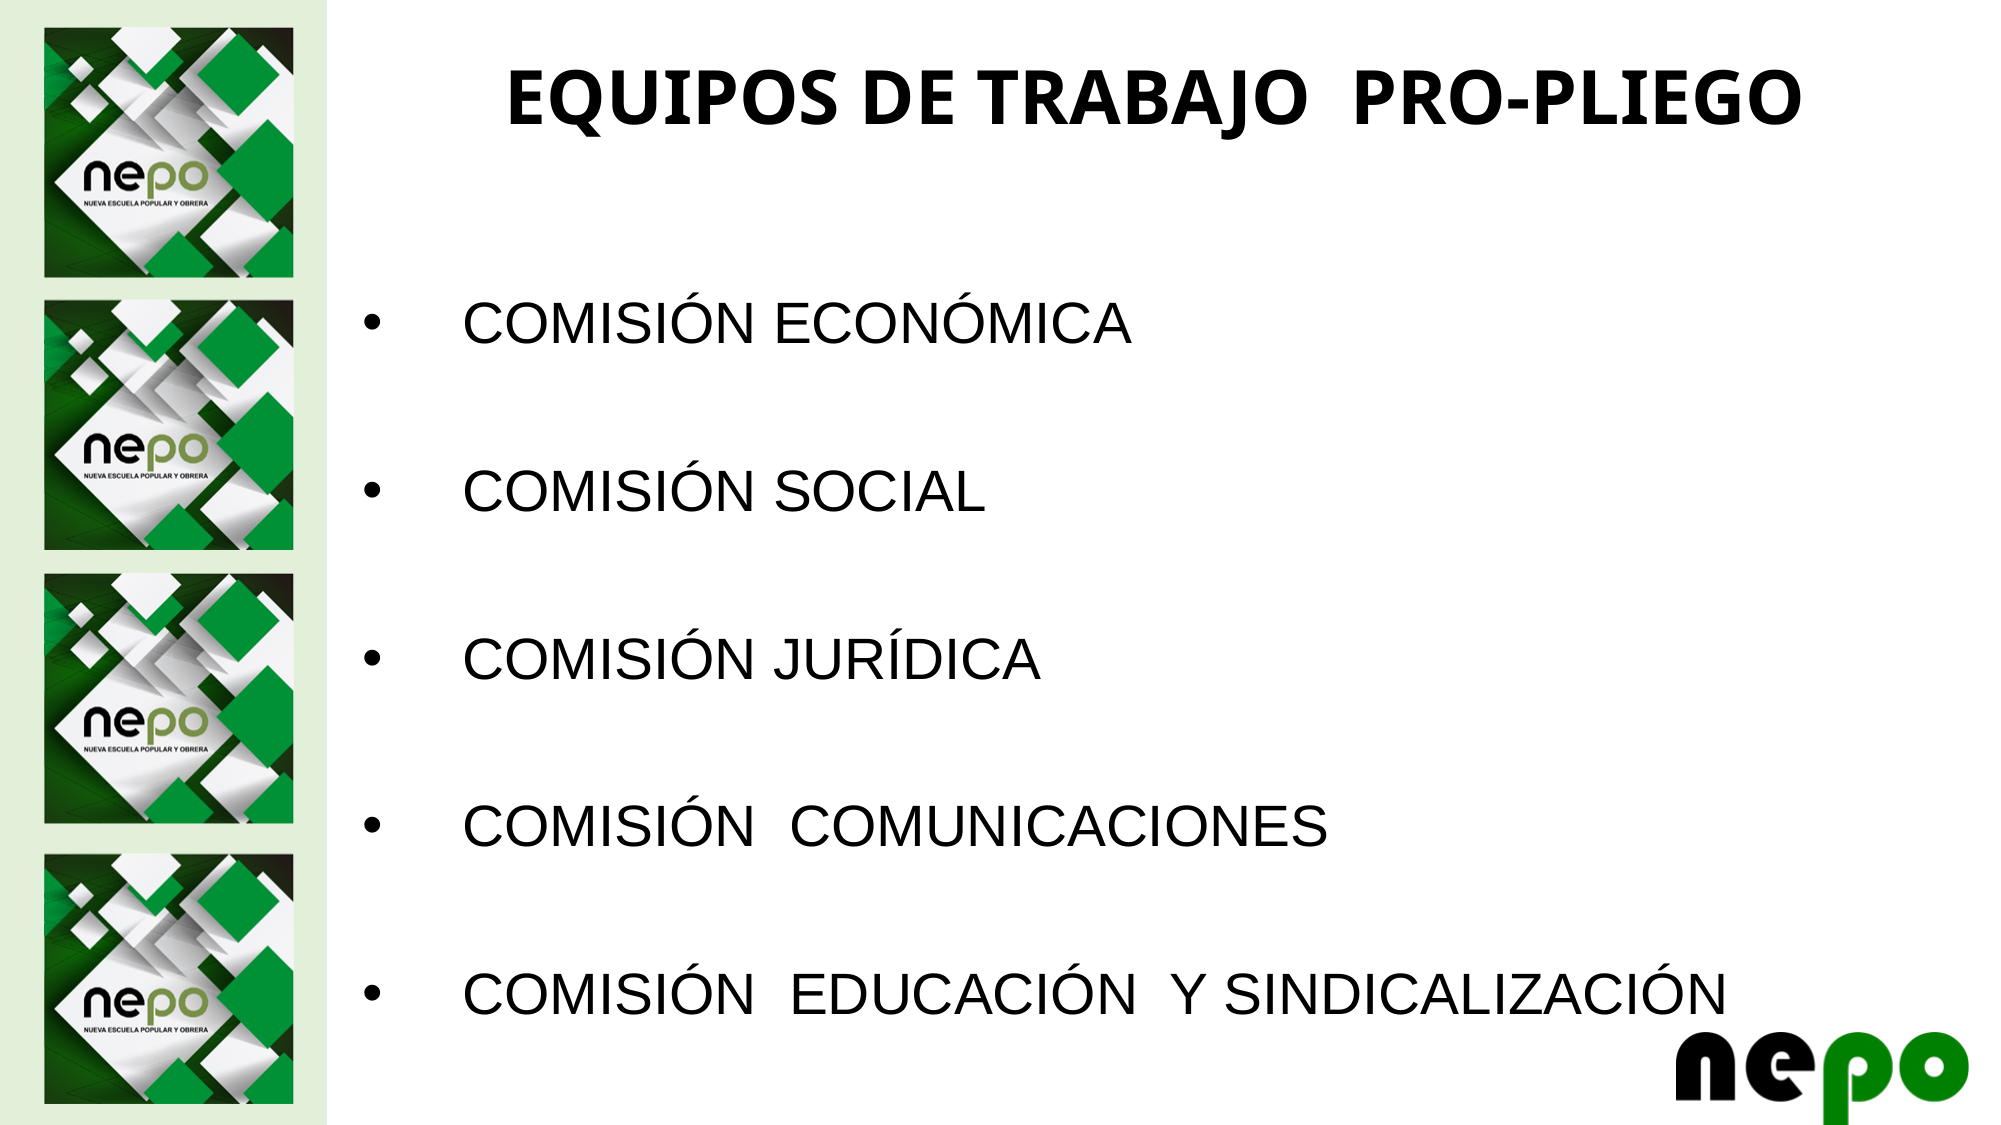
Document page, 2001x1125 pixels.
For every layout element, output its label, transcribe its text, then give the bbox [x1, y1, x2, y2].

picture [1676, 1032, 1969, 1125]
title EQUIPOS DE TRABAJO PRO-PLIEGO [347, 52, 1964, 271]
picture [0, 0, 327, 1125]
list COMISIÓN ECONÓMICA COMISIÓN SOCIAL COMISIÓN JURÍDICA COMISIÓN COMUNICACIONES COMISIÓN EDUCACIÓN Y SINDICALIZACIÓN [347, 286, 1964, 1060]
